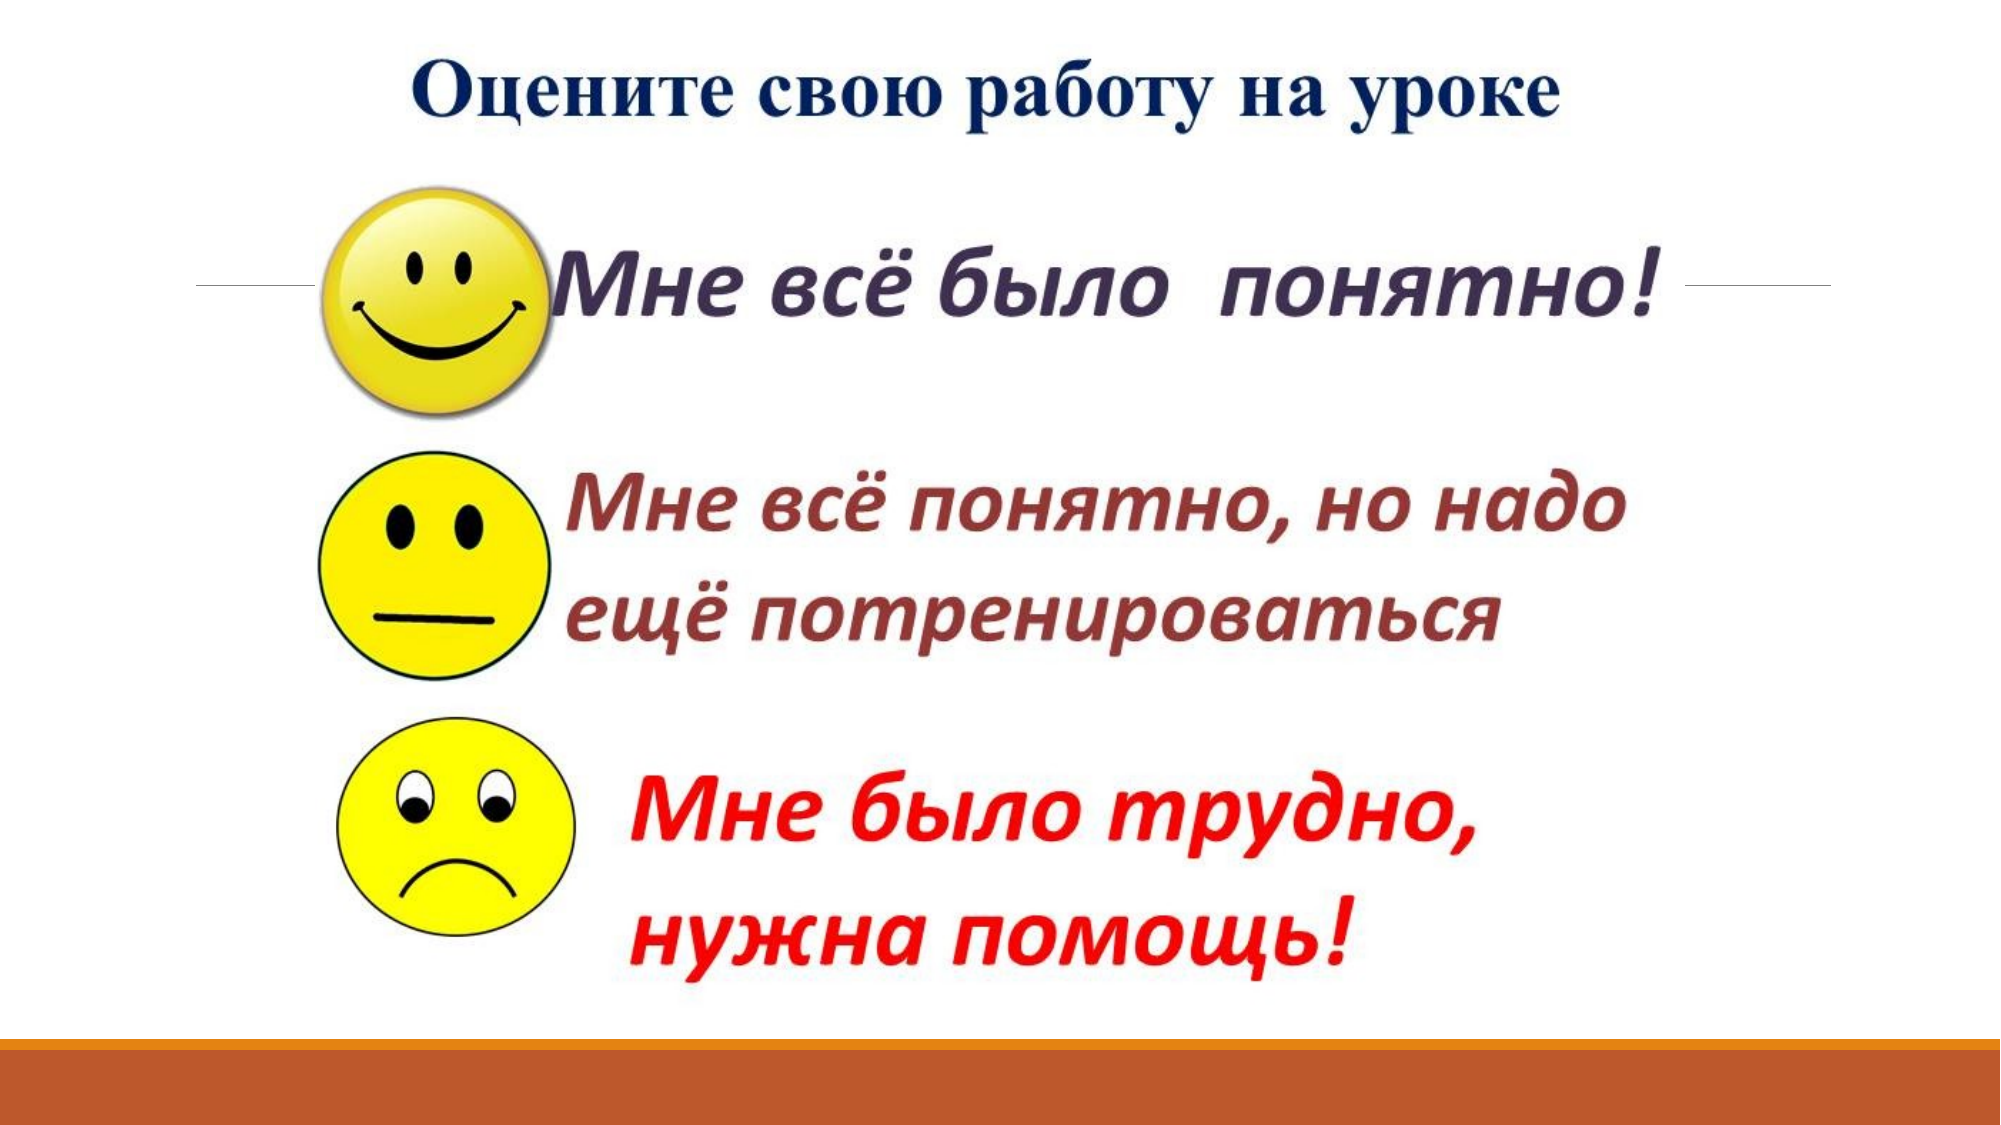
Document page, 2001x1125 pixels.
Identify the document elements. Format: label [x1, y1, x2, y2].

list [314, 0, 1685, 1028]
